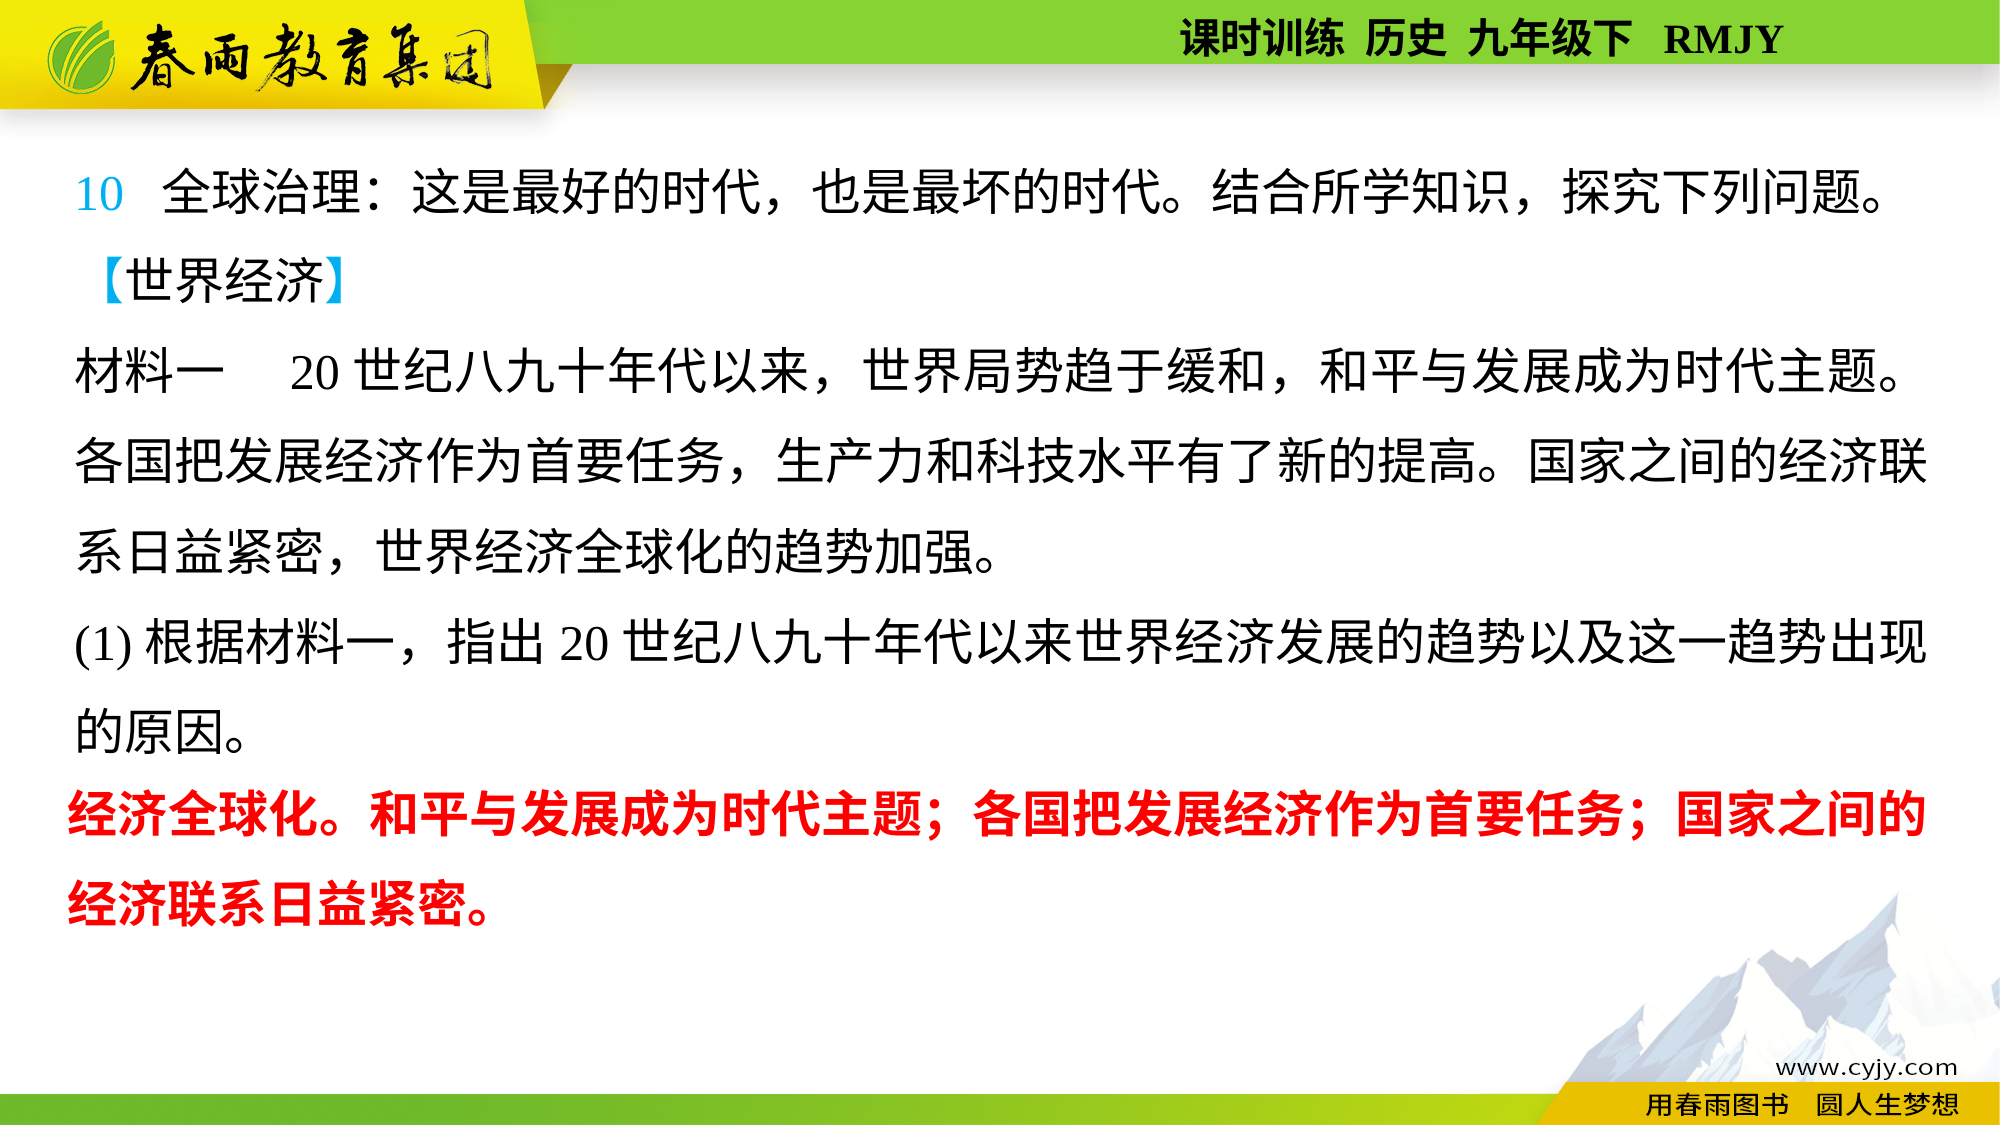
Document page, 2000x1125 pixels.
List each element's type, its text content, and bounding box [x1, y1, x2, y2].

list 10 全球治理：这是最好的时代，也是最坏的时代。结合所学知识，探究下列问题。 【世界经济】 材料一 20世纪八九十年代以来，世界局势趋于缓和，和平与发展成为时代主题。各国把发展经济作为首要任务，生产力和科技水平有了新的提高。国家之间的经济联系日益紧密，世界经济全球化的趋势加强。 (1)根据材料一，指出20世纪八九十年代以来世界经济发展的趋势以及这一趋势出现的原因。 [59, 122, 1944, 744]
text_box 经济全球化。和平与发展成为时代主题；各国把发展经济作为首要任务；国家之间的经济联系日益紧密。 [52, 744, 1944, 940]
picture [0, 0, 2000, 1125]
